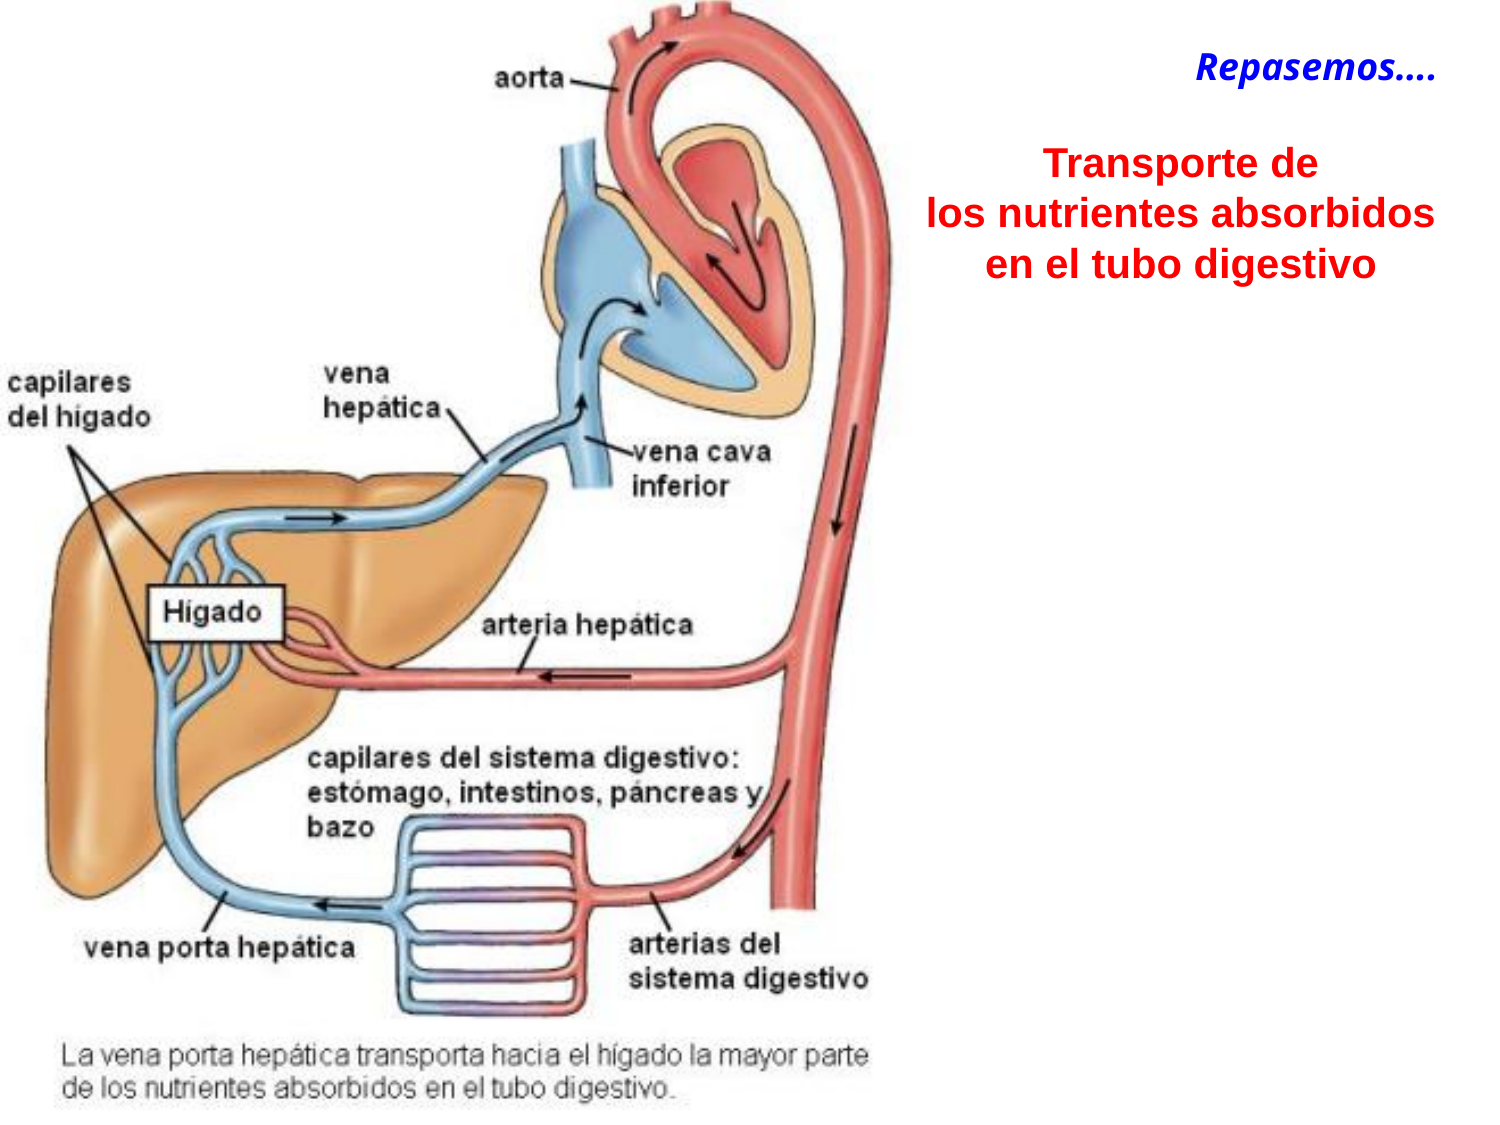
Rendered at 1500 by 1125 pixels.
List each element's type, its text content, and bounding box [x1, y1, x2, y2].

text_box Repasemos…. [1180, 35, 1453, 95]
picture [0, 0, 915, 1115]
text_box Transporte de los nutrientes absorbidos en el tubo digestivo [918, 128, 1463, 294]
